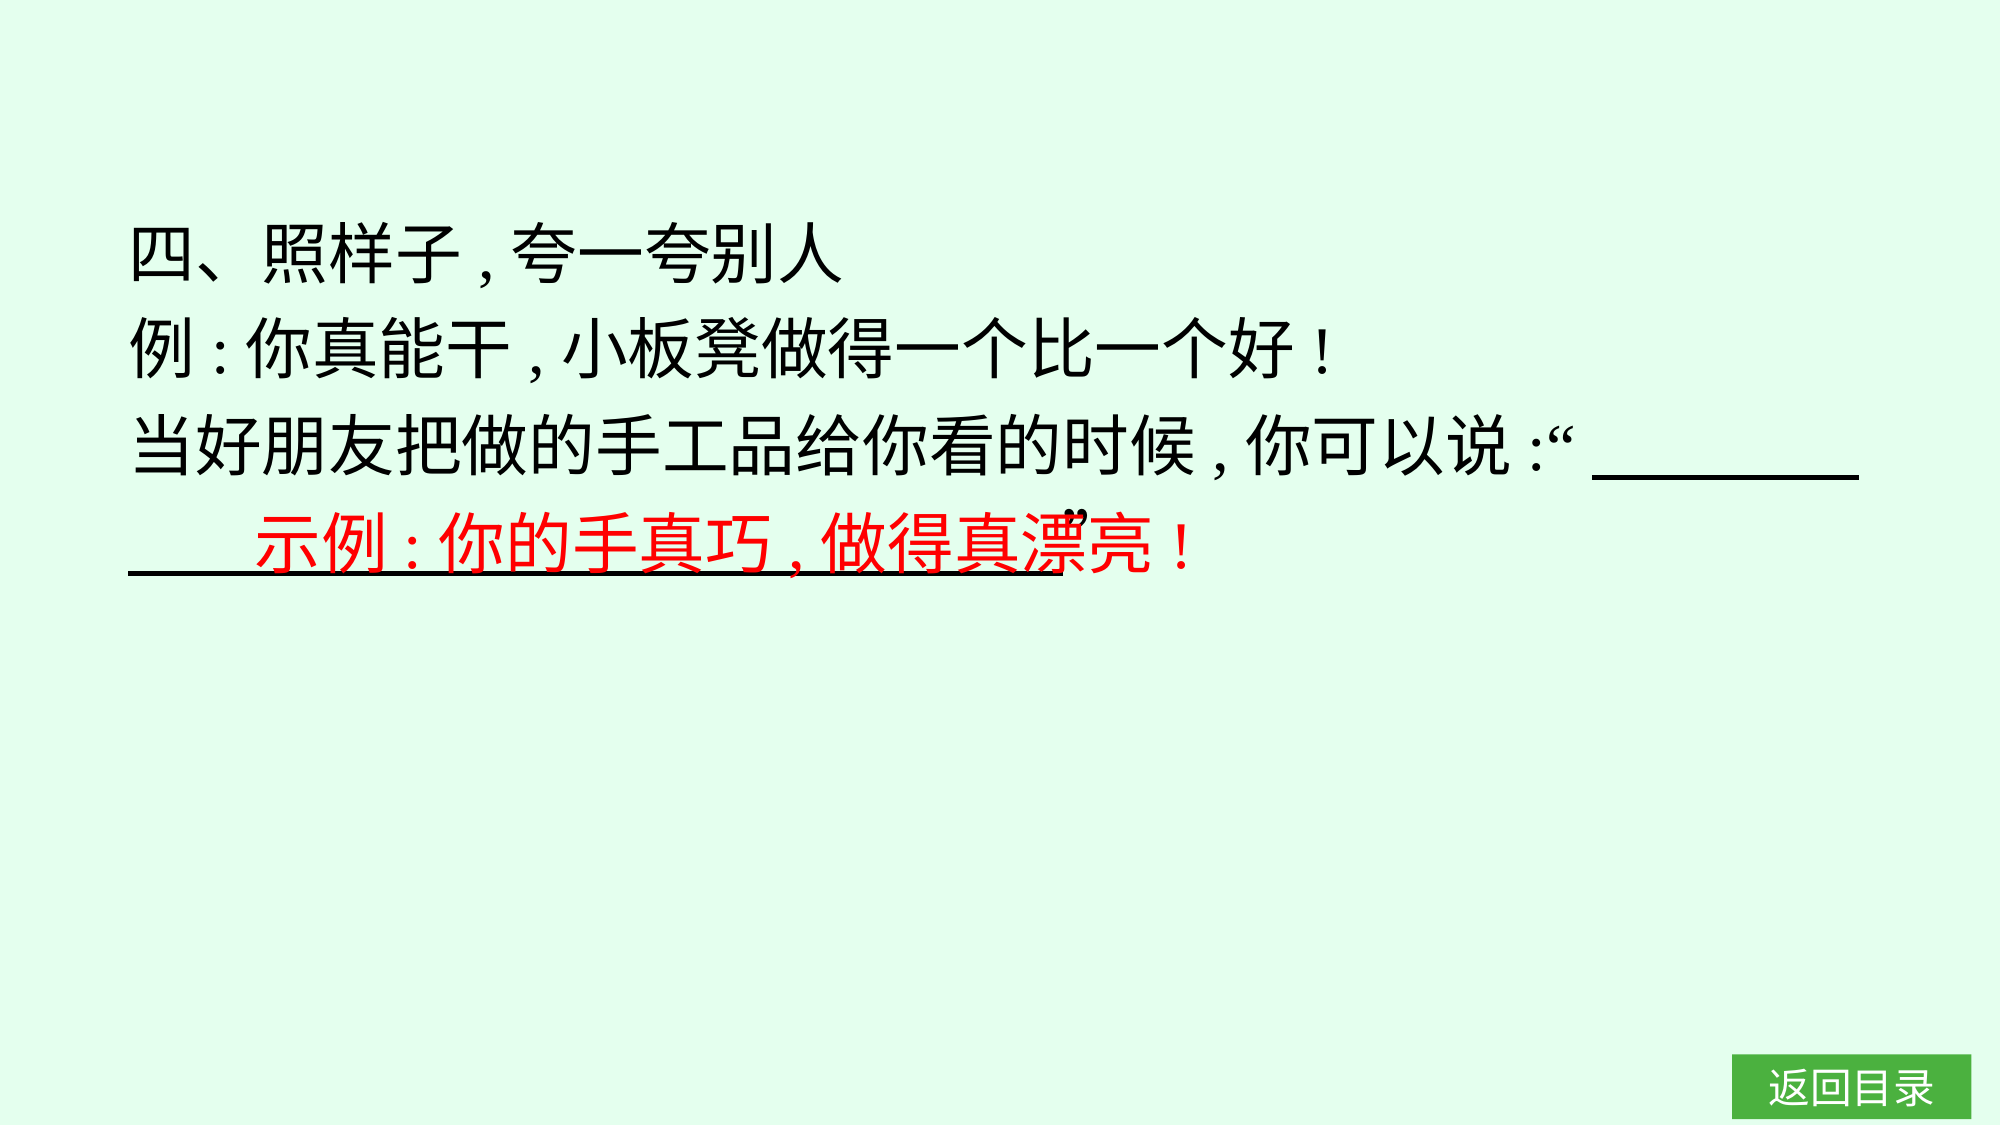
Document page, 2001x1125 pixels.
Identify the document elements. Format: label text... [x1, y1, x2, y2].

text_box 示例:你的手真巧,做得真漂亮! [239, 478, 1208, 590]
text_box 四、照样子,夸一夸别人 例:你真能干,小板凳做得一个比一个好! 当好朋友把做的手工品给你看的时候,你可以说:“ ” [113, 188, 1887, 587]
